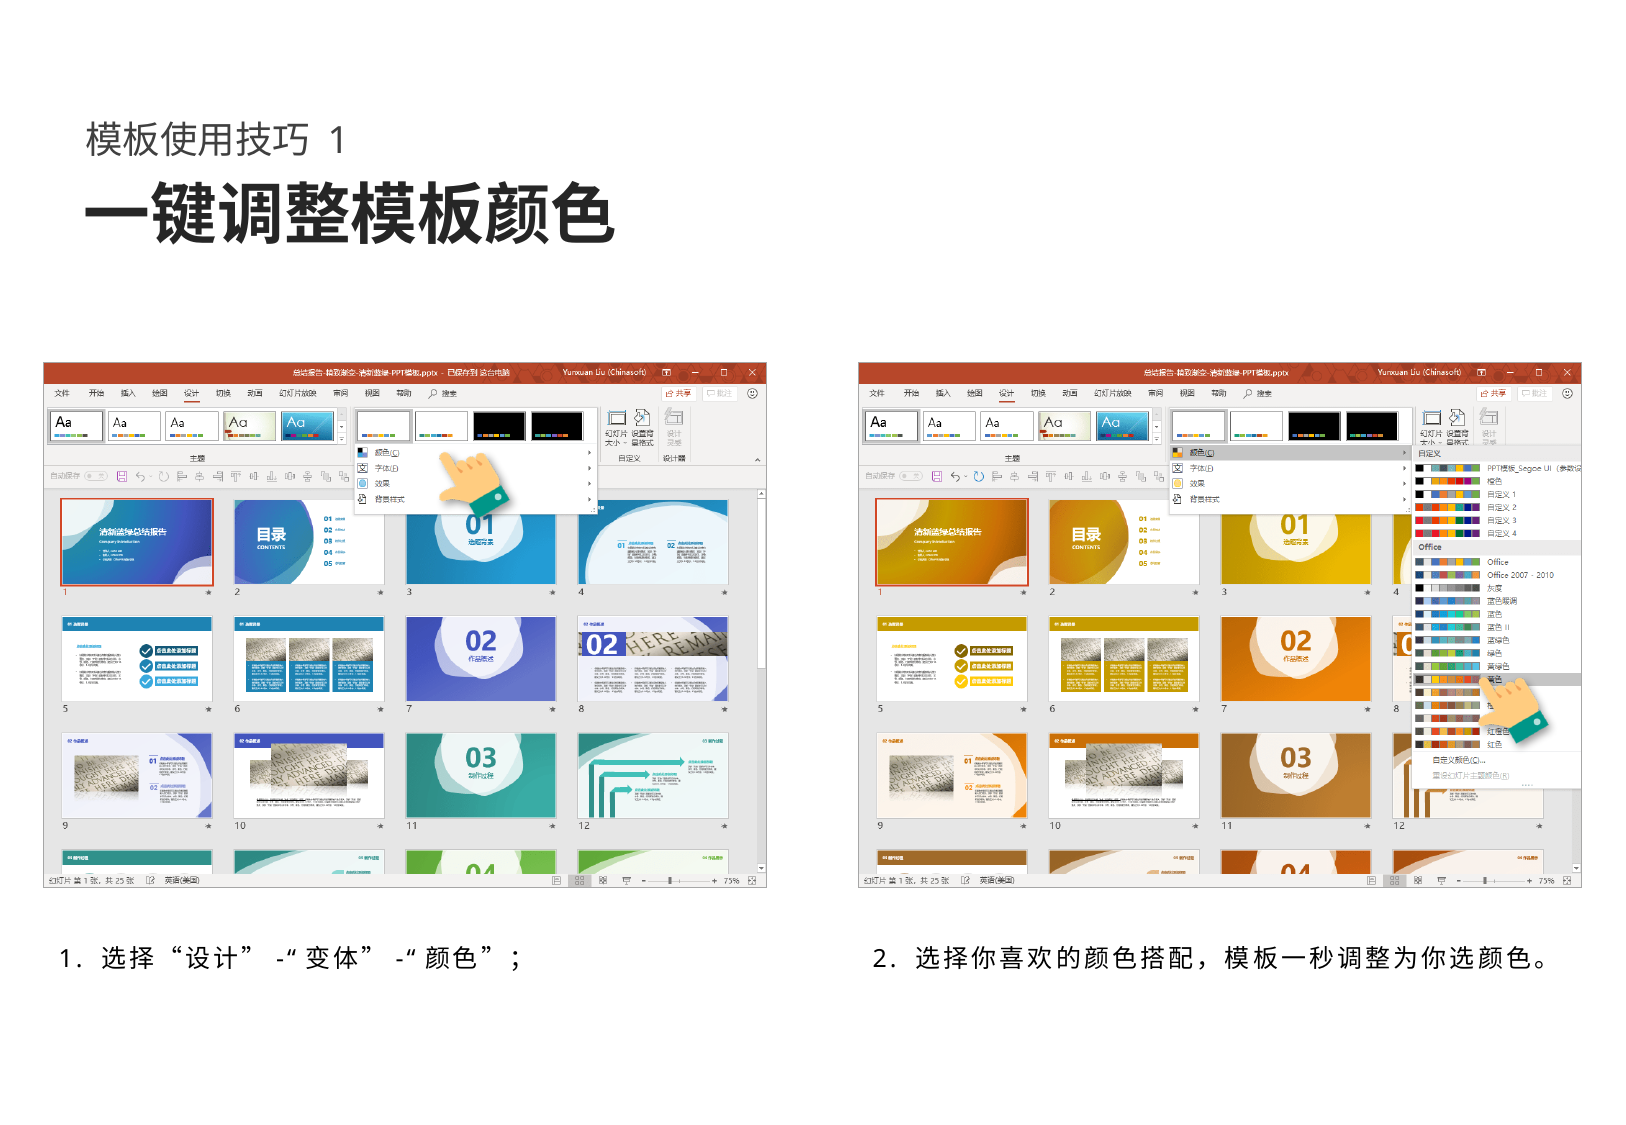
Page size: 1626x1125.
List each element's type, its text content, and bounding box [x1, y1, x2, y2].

picture [857, 362, 1582, 888]
text_box 2. 选择你喜欢的颜色搭配，模板一秒调整为你选颜色。 [858, 935, 1581, 980]
text_box 一键调整模板颜色 [69, 164, 689, 260]
text_box 模板使用技巧 1 [70, 108, 377, 164]
text_box 1. 选择“设计”-“变体”-“颜色”； [43, 935, 597, 980]
picture [43, 362, 767, 888]
